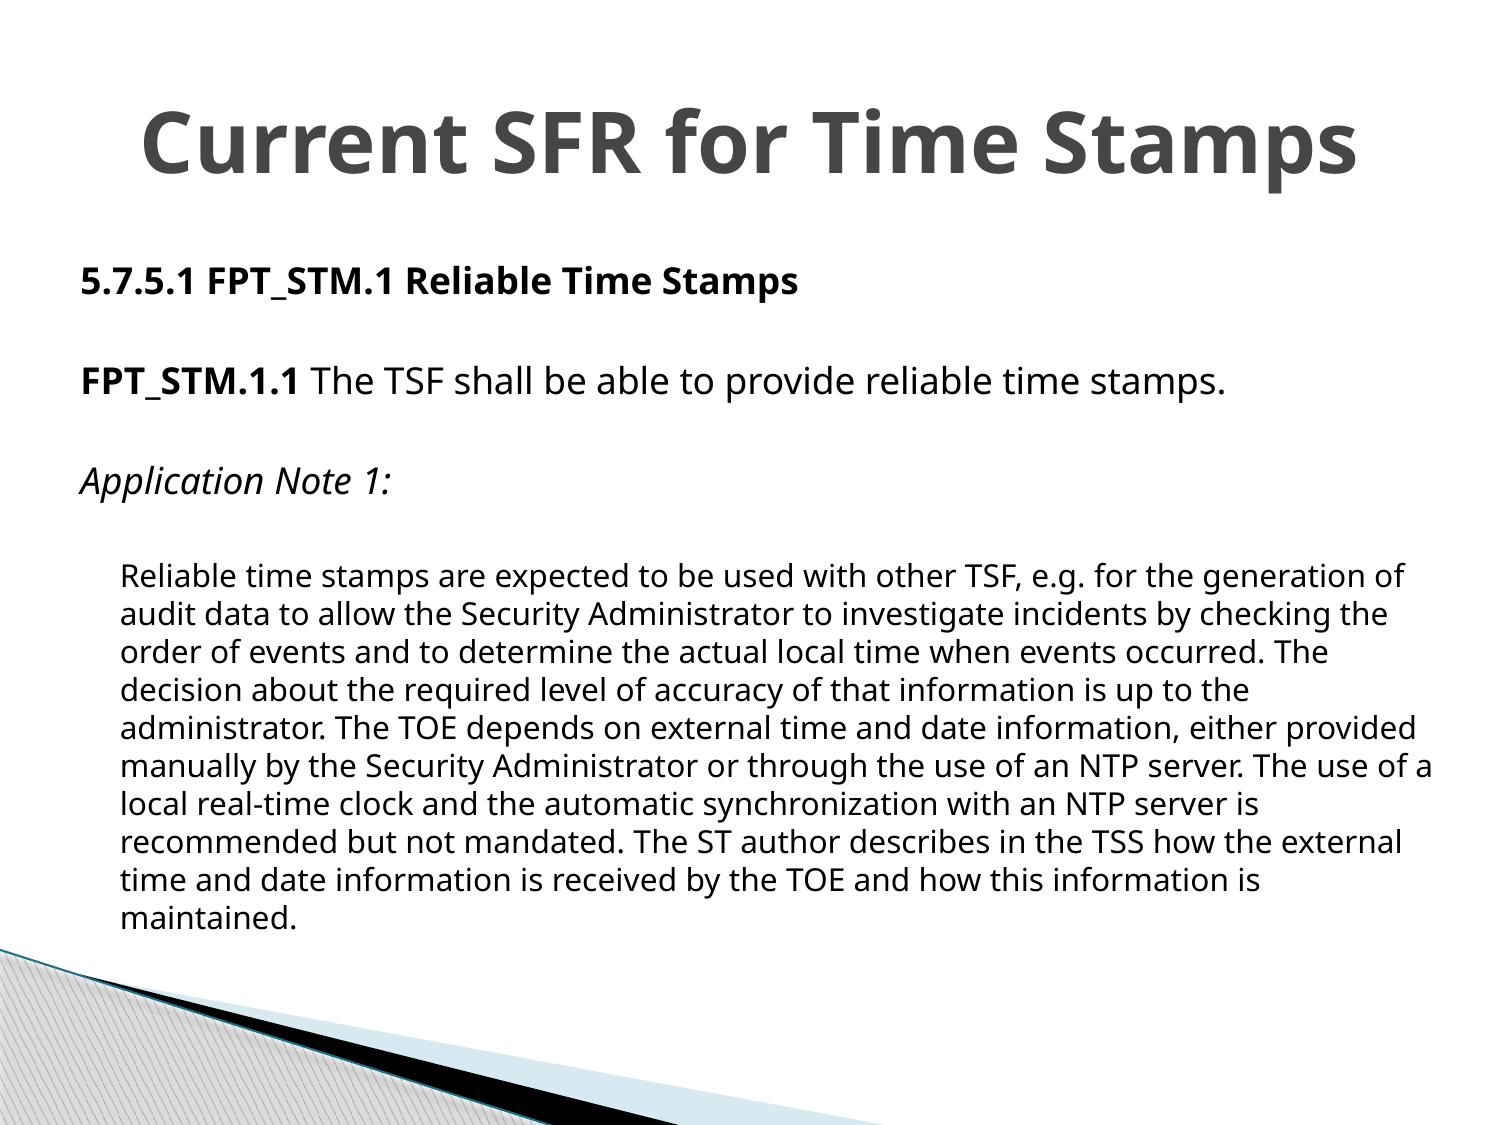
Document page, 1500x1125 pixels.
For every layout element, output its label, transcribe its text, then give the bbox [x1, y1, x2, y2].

list 5.7.5.1 FPT_STM.1 Reliable Time Stamps FPT_STM.1.1 The TSF shall be able to provide reliable time stamps. Application Note 1: Reliable time stamps are expected to be used with other TSF, e.g. for the generation of audit data to allow the Security Administrator to investigate incidents by checking the order of events and to determine the actual local time when events occurred. The decision about the required level of accuracy of that information is up to the administrator. The TOE depends on external time and date information, either provided manually by the Security Administrator or through the use of an NTP server. The use of a local real-time clock and the automatic synchronization with an NTP server is recommended but not mandated. The ST author describes in the TSS how the external time and date information is received by the TOE and how this information is maintained. [48, 249, 1452, 947]
title Current SFR for Time Stamps [75, 45, 1425, 233]
